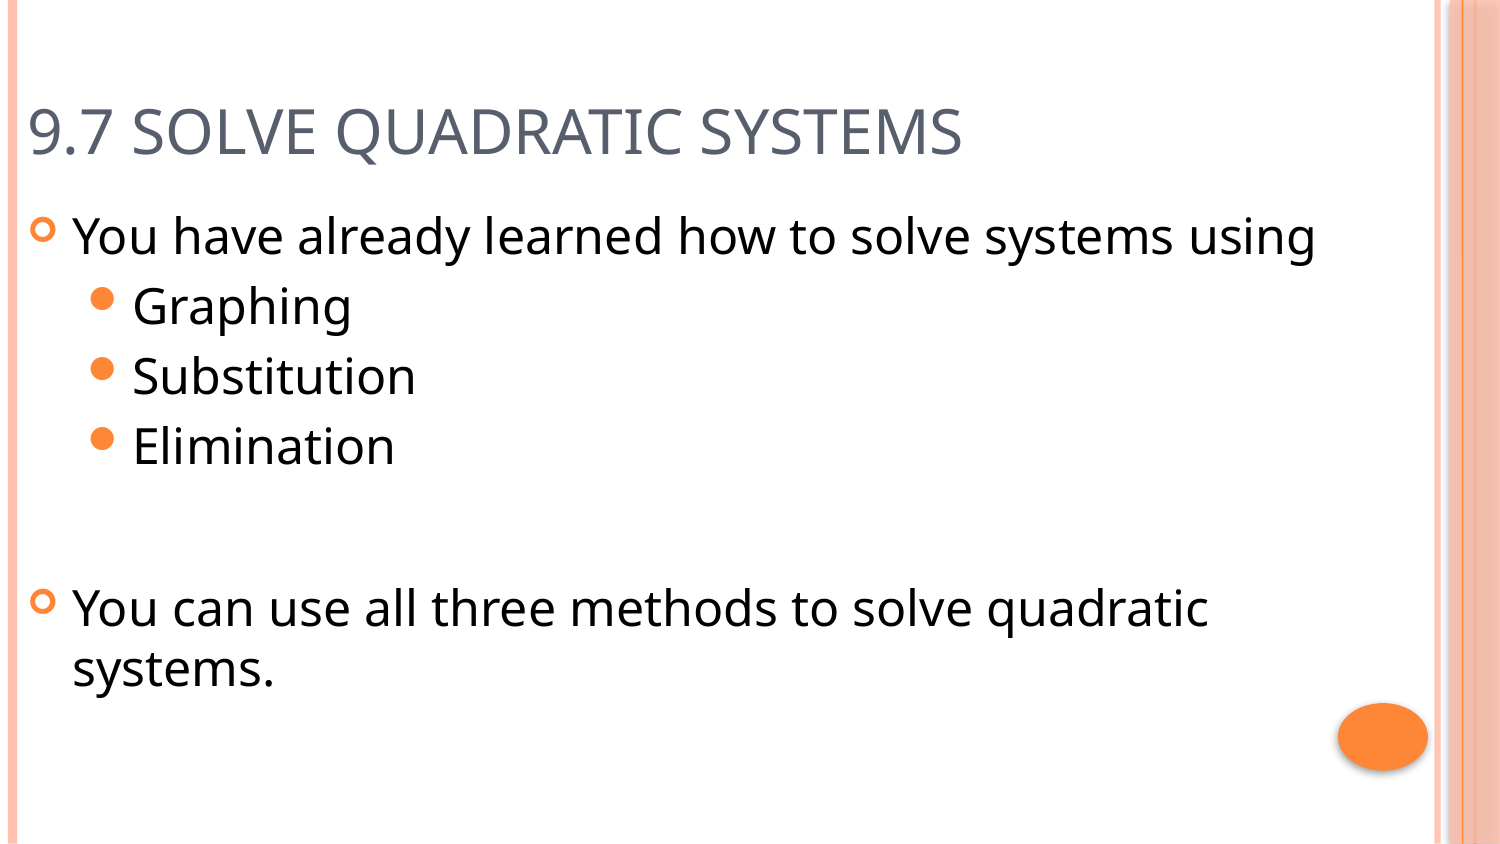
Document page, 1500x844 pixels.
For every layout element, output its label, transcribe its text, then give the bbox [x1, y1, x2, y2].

title 9.7 Solve Quadratic Systems [12, 33, 1375, 175]
list You have already learned how to solve systems using Graphing Substitution Elimination You can use all three methods to solve quadratic systems. [12, 196, 1375, 797]
